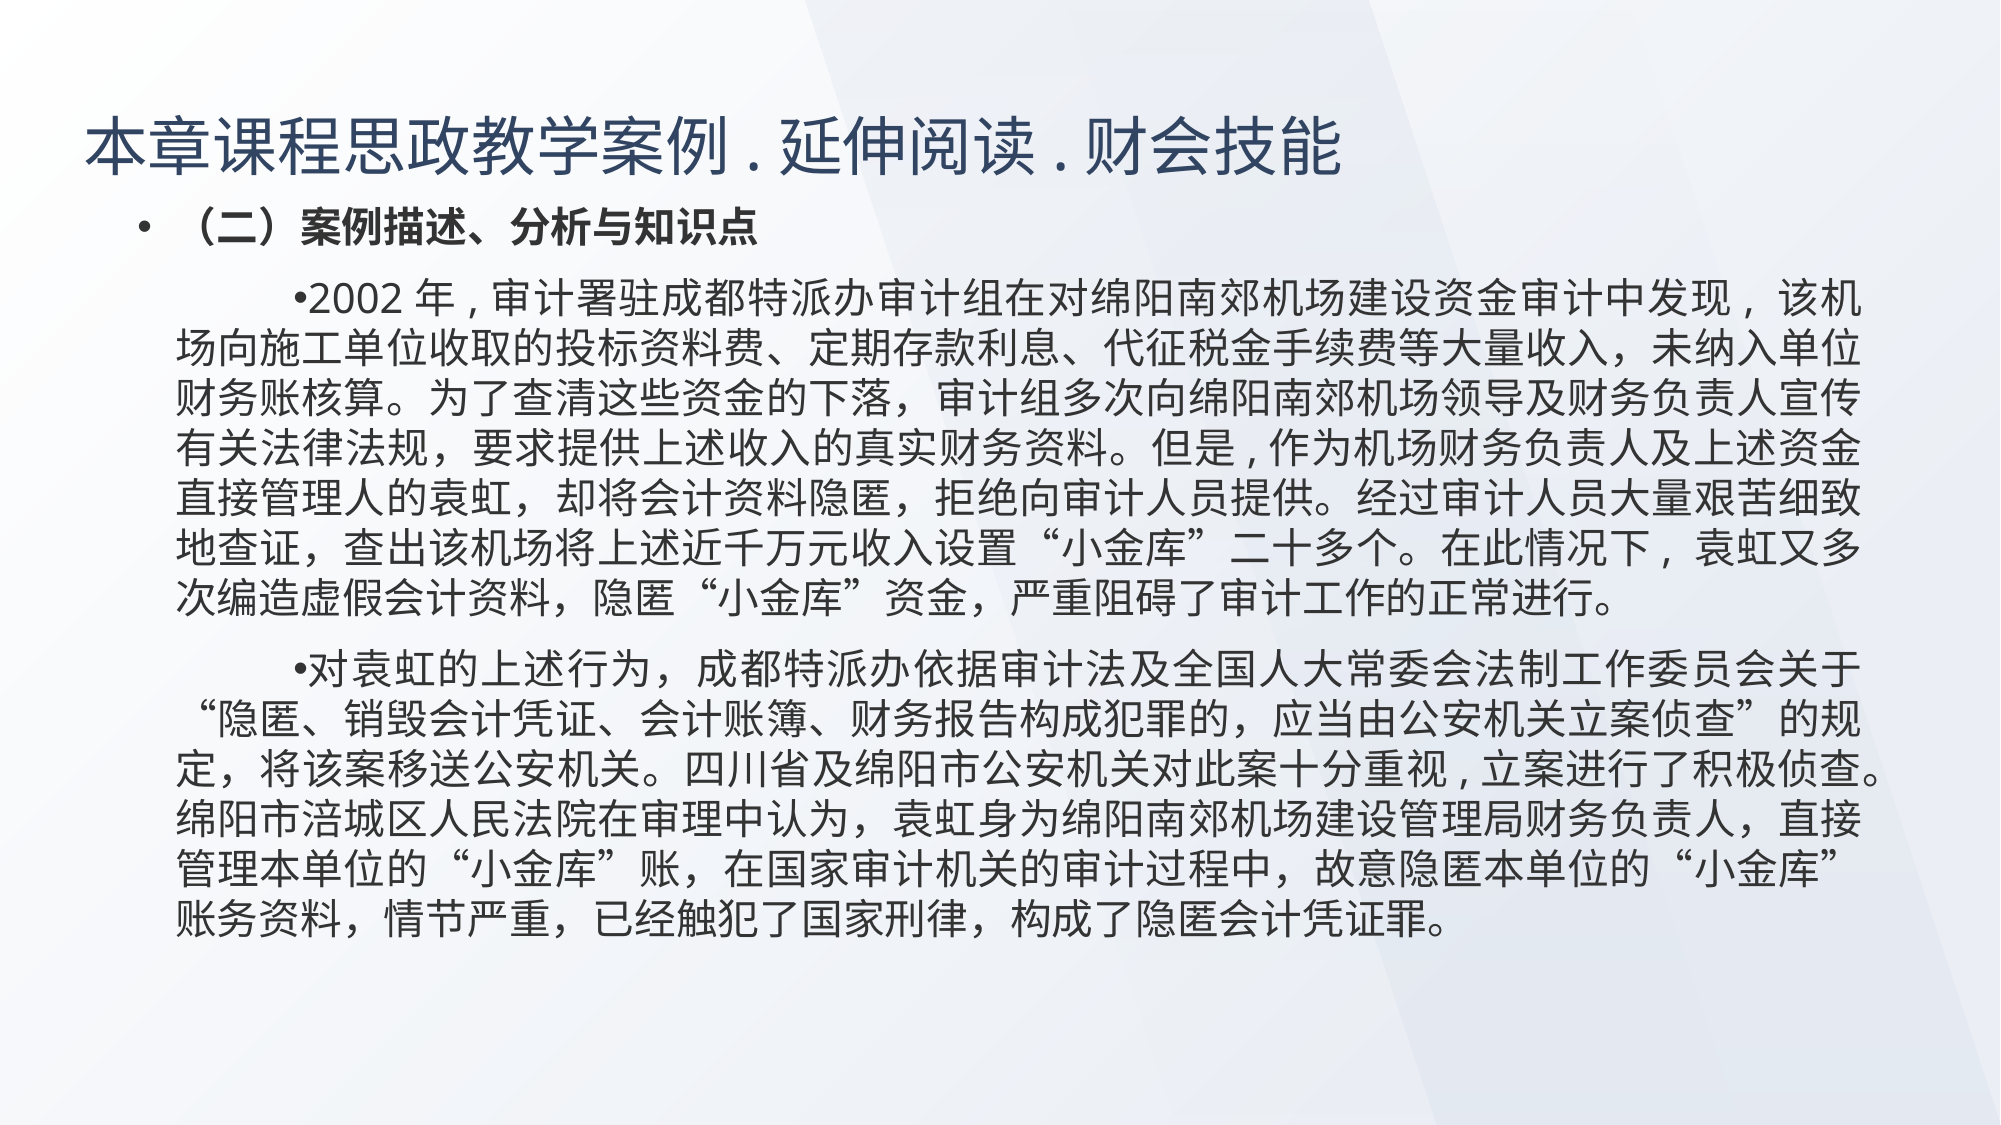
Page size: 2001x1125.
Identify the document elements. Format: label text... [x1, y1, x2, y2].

list （二）案例描述、分析与知识点 2002年,审计署驻成都特派办审计组在对绵阳南郊机场建设资金审计中发现, 该机场向施工单位收取的投标资料费、定期存款利息、代征税金手续费等大量收入，未纳入单位财务账核算。为了查清这些资金的下落，审计组多次向绵阳南郊机场领导及财务负责人宣传有关法律法规，要求提供上述收入的真实财务资料。但是,作为机场财务负责人及上述资金直接管理人的袁虹，却将会计资料隐匿，拒绝向审计人员提供。经过审计人员大量艰苦细致地查证，查出该机场将上述近千万元收入设置“小金库”二十多个。在此情况下, 袁虹又多次编造虚假会计资料，隐匿“小金库”资金，严重阻碍了审计工作的正常进行。 对袁虹的上述行为，成都特派办依据审计法及全国人大常委会法制工作委员会关于“隐匿、销毁会计凭证、会计账簿、财务报告构成犯罪的，应当由公安机关立案侦查”的规定，将该案移送公安机关。四川省及绵阳市公安机关对此案十分重视,立案进行了积极侦查。绵阳市涪城区人民法院在审理中认为，袁虹身为绵阳南郊机场建设管理局财务负责人，直接管理本单位的“小金库”账，在国家审计机关的审计过程中，故意隐匿本单位的“小金库”账务资料，情节严重，已经触犯了国家刑律，构成了隐匿会计凭证罪。 [137, 185, 1863, 1078]
title 本章课程思政教学案例.延伸阅读.财会技能 [83, 100, 1361, 184]
